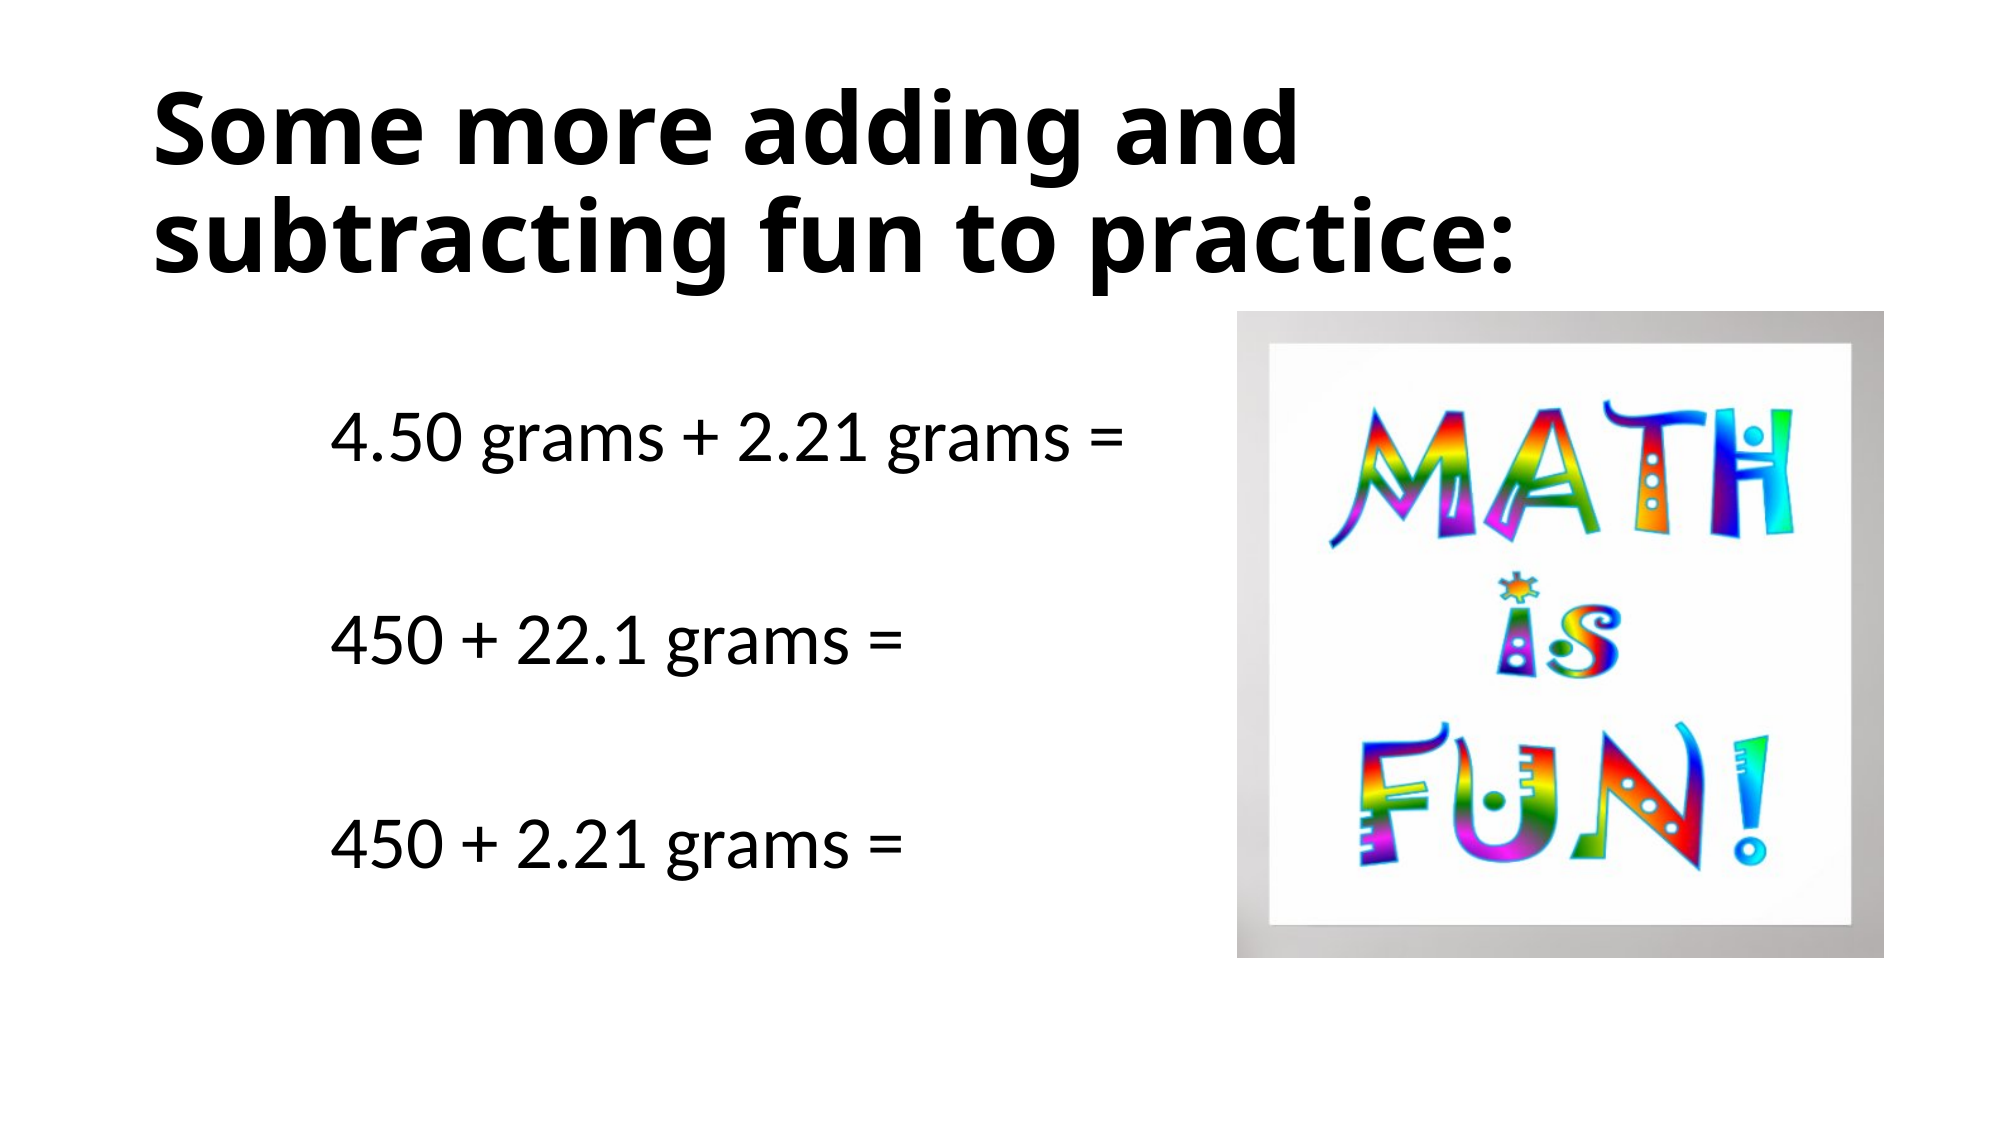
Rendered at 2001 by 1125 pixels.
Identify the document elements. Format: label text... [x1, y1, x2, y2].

picture [1237, 311, 1884, 958]
title Some more adding and subtracting fun to practice: [137, 59, 1863, 312]
list 4.50 grams + 2.21 grams = 450 + 22.1 grams = 450 + 2.21 grams = [315, 388, 2000, 1103]
